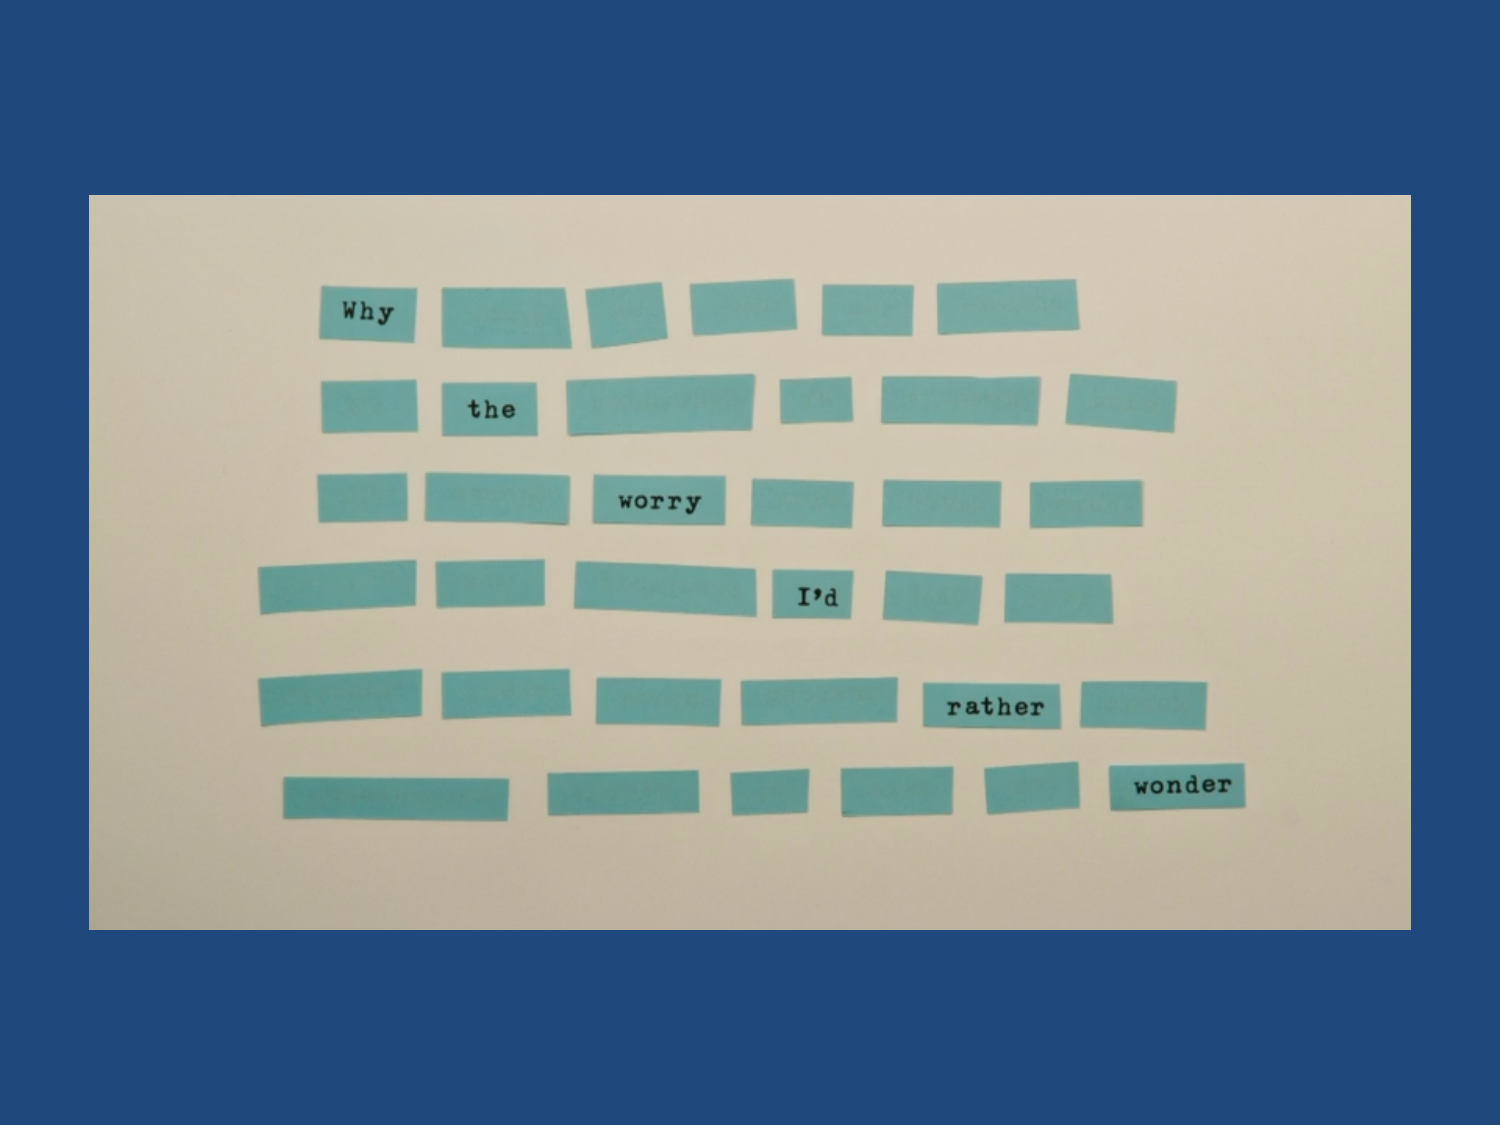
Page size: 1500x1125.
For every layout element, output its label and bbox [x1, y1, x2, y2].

picture [88, 195, 1412, 930]
